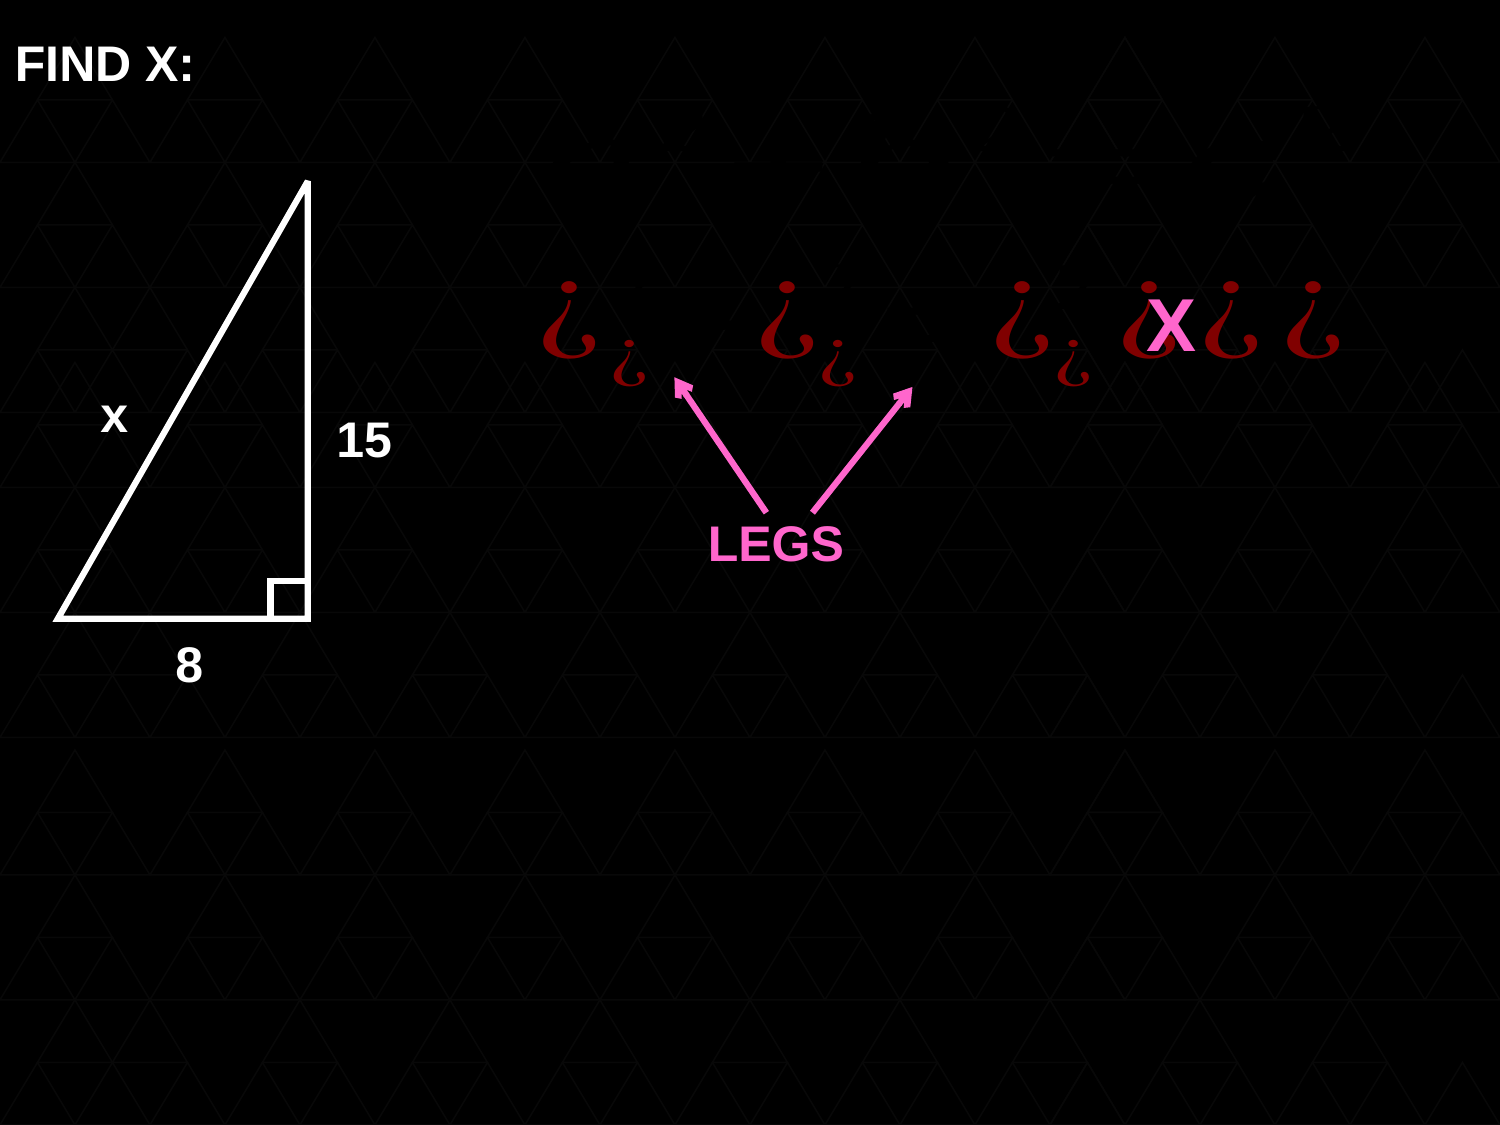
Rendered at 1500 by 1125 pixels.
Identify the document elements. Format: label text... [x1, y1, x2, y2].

text_box FIND X: [0, 5, 1500, 119]
text_box LEGS [693, 504, 859, 579]
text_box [57, 180, 309, 619]
text_box X [1132, 268, 1212, 374]
text_box 15 [312, 393, 421, 482]
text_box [812, 386, 913, 513]
text_box 8 [132, 627, 246, 707]
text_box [674, 376, 767, 513]
